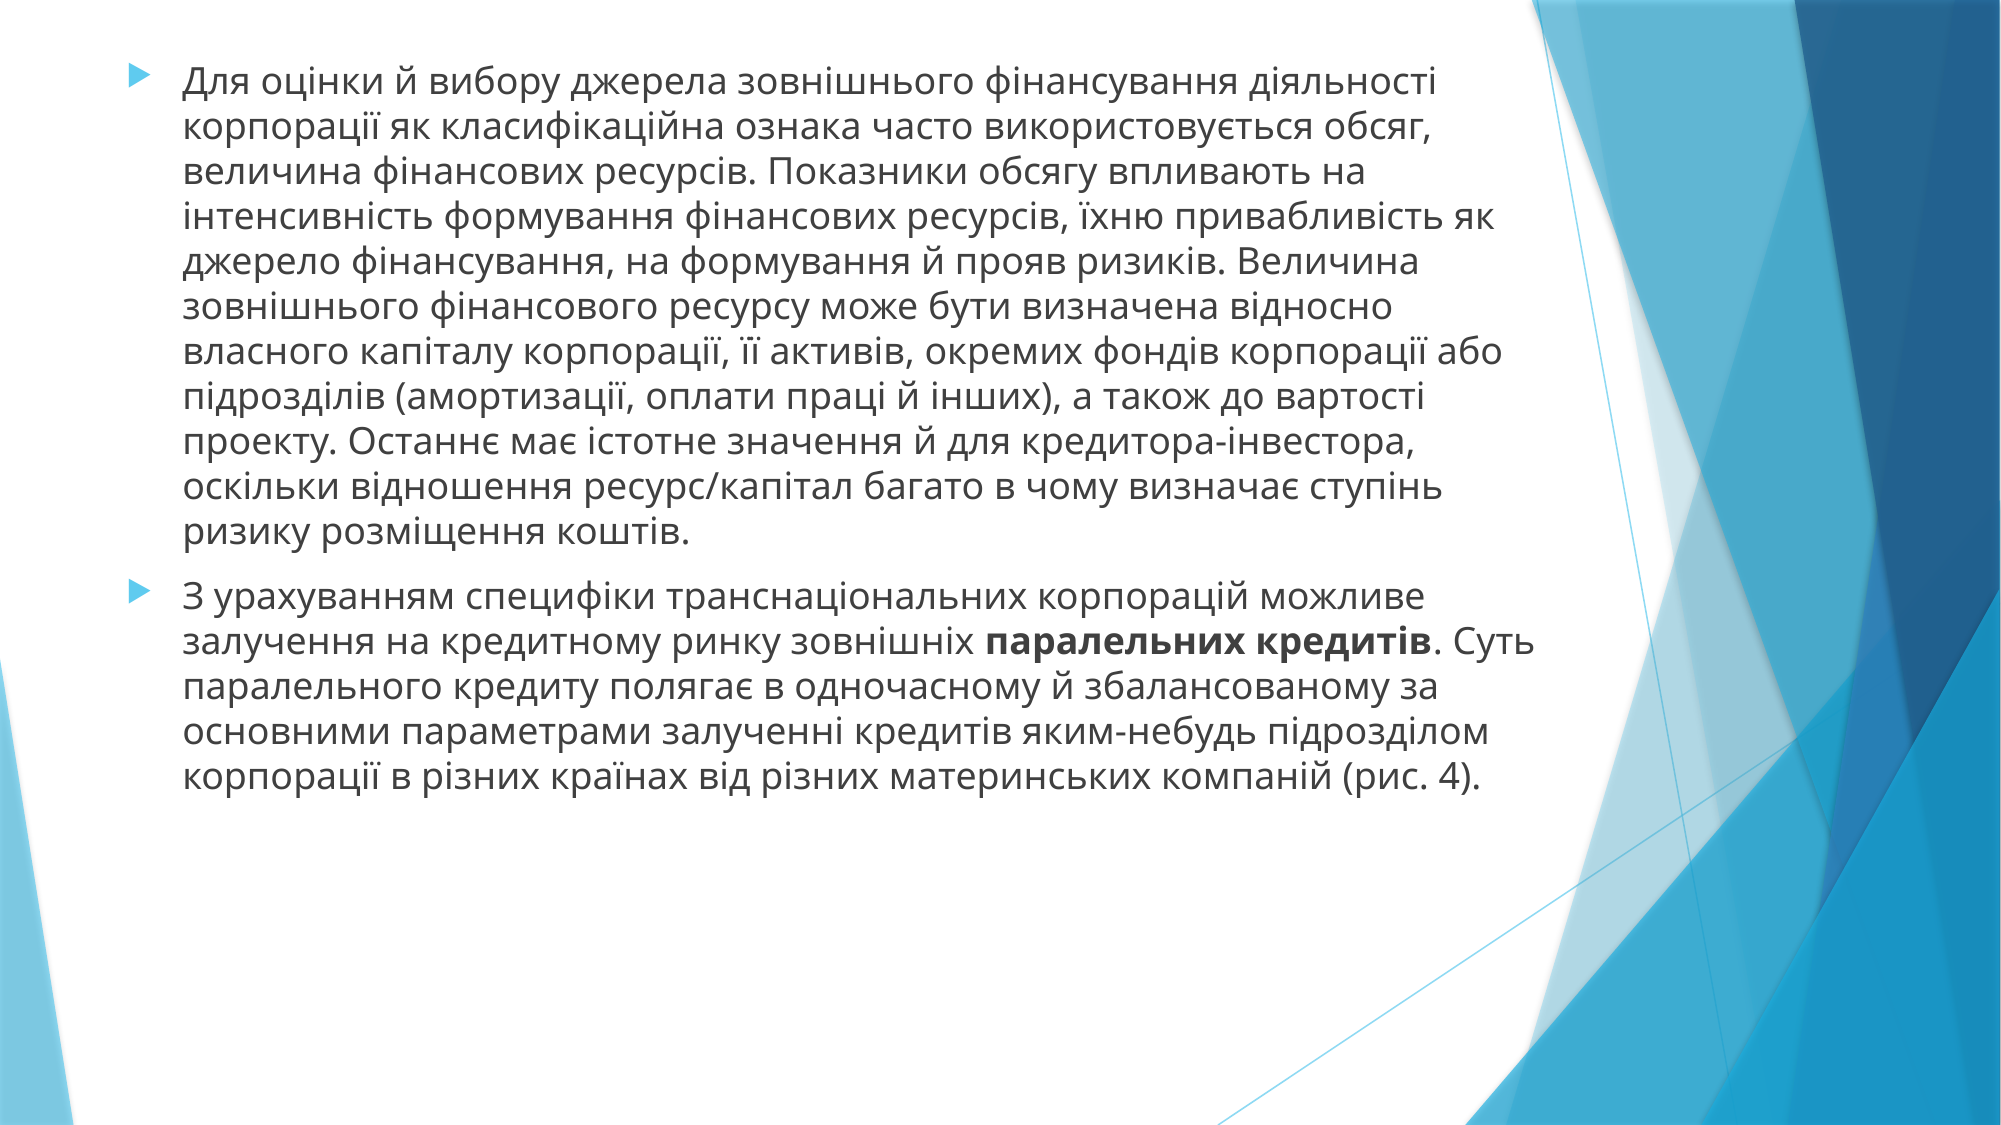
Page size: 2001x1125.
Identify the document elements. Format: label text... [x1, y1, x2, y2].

list Для оцінки й вибору джерела зовнішнього фінансування діяльності корпорації як класифікаційна ознака часто використовується обсяг, величина фінансових ресурсів. Показники обсягу впливають на інтенсивність формування фінансових ресурсів, їхню привабливість як джерело фінансування, на формування й прояв ризиків. Величина зовнішнього фінансового ресурсу може бути визначена відносно власного капіталу корпорації, її активів, окремих фондів корпорації або підрозділів (амортизації, оплати праці й інших), а також до вартості проекту. Останнє має істотне значення й для кредитора-інвестора, оскільки відношення ресурс/капітал багато в чому визначає ступінь ризику розміщення коштів. З урахуванням специфіки транснаціональних корпорацій можливе залучення на кредитному ринку зовнішніх паралельних кредитів. Суть паралельного кредиту полягає в одночасному й збалансованому за основними параметрами залученні кредитів яким-небудь підрозділом корпорації в різних країнах від різних материнських компаній (рис. 4). [111, 49, 1585, 1077]
